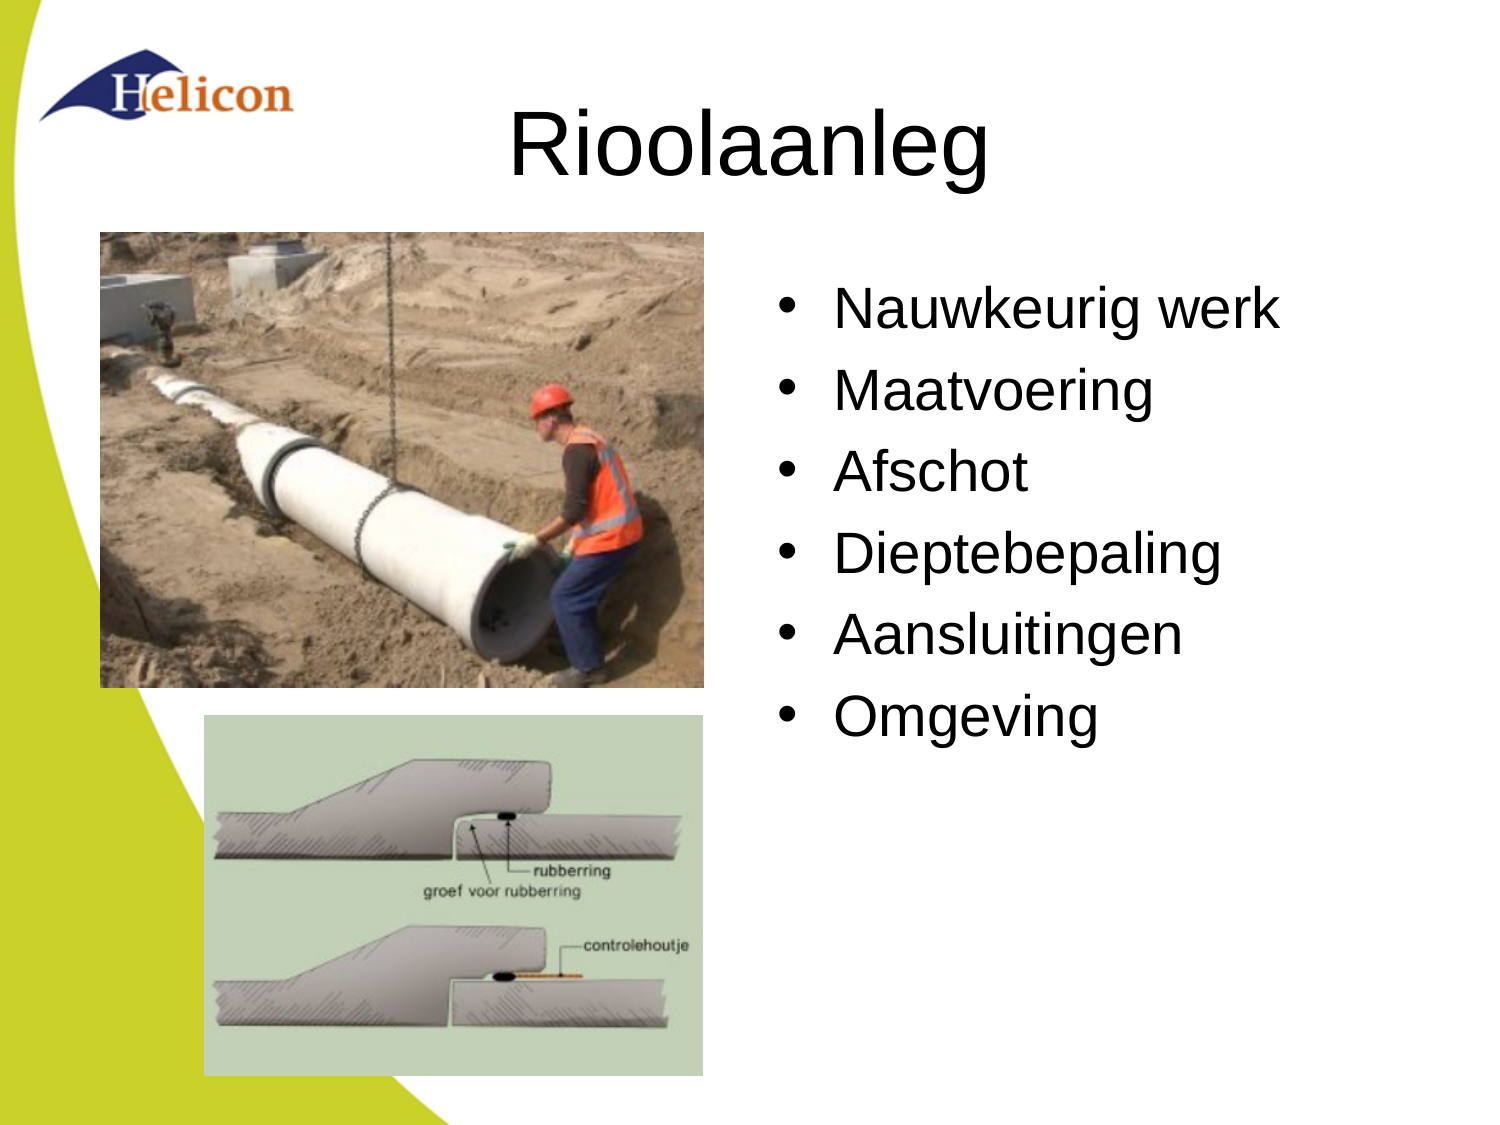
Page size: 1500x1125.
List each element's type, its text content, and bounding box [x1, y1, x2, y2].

title Rioolaanleg [75, 45, 1425, 233]
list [100, 232, 704, 688]
picture [0, 0, 1500, 1125]
list Nauwkeurig werk Maatvoering Afschot Dieptebepaling Aansluitingen Omgeving [762, 262, 1425, 1005]
